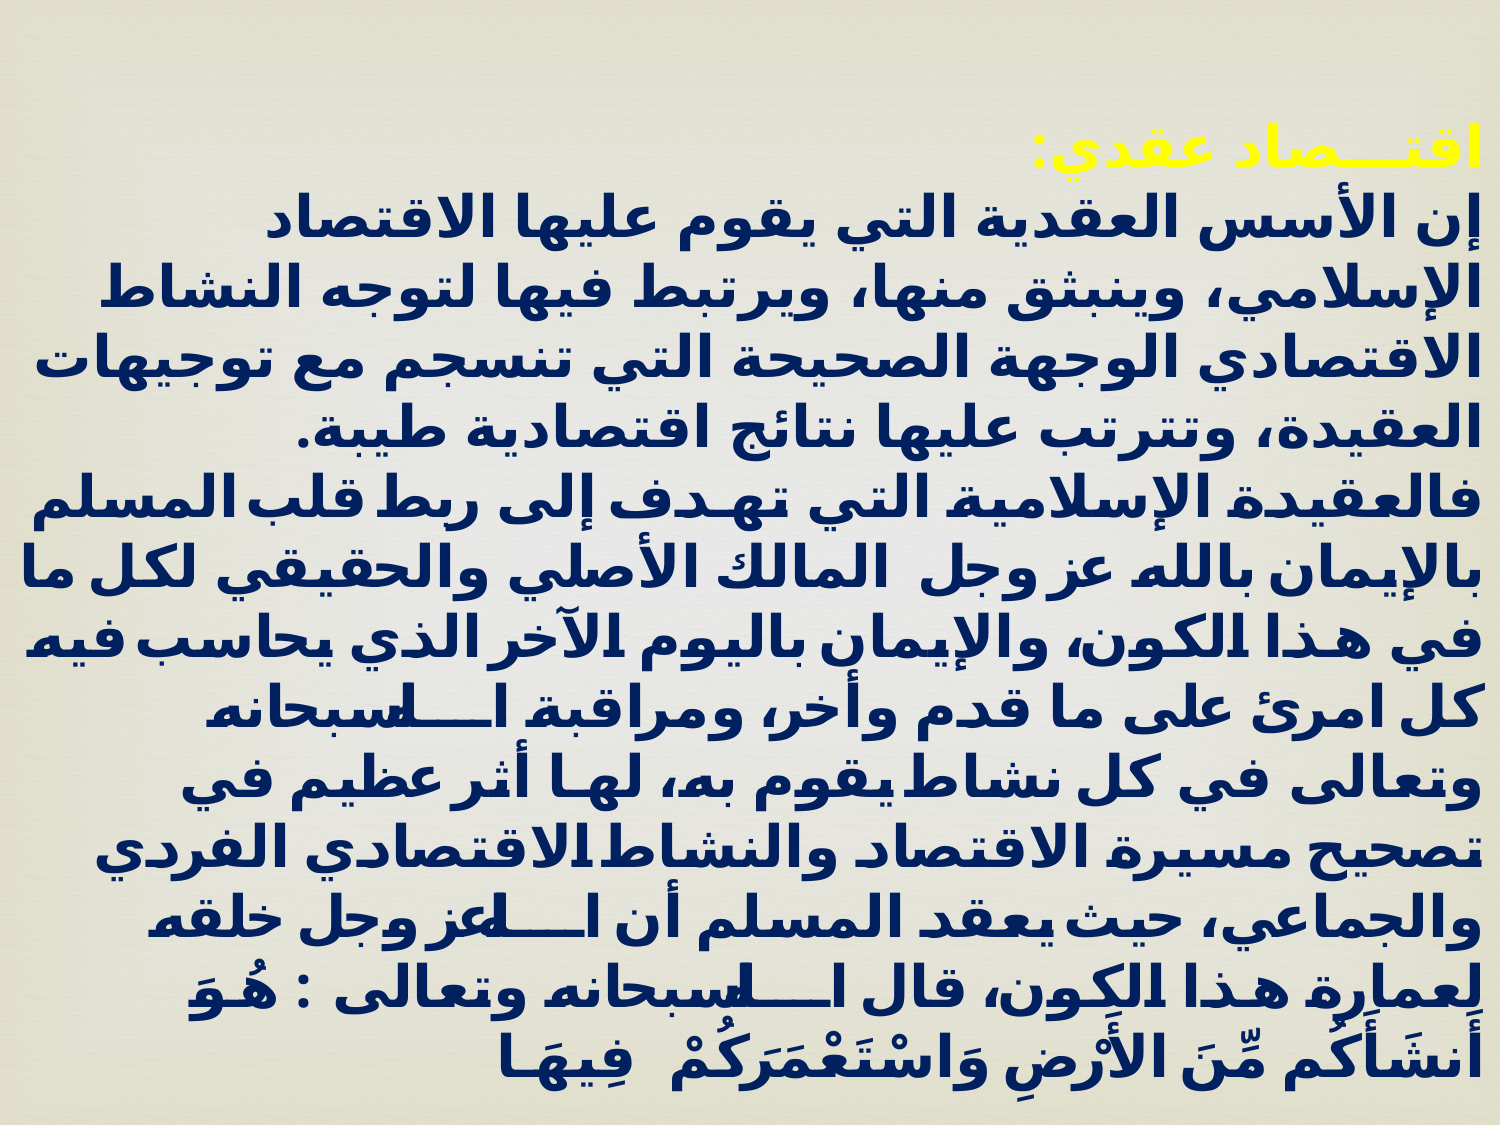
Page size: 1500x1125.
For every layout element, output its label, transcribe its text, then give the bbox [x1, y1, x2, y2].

text_box اقتـــصاد عقدي: إن الأسس العقدية التي يقوم عليها الاقتصاد الإسلامي، وينبثق منها، ويرتبط فيها لتوجه النشاط الاقتصادي الوجهة الصحيحة التي تنسجم مع توجيهات العقيدة، وتترتب عليها نتائج اقتصادية طيبة. فالعقيدة الإسلامية التي تهدف إلى ربط قلب المسلم بالإيمان بالله عز وجل المالك الأصلي والحقيقي لكل ما في هذا الكون، والإيمان باليوم الآخر الذي يحاسب فيه كل امرئ على ما قدم وأخر، ومراقبة الله سبحانه وتعالى في كل نشاط يقوم به، لها أثر عظيم في تصحيح مسيرة الاقتصاد والنشاط الاقتصادي الفردي والجماعي، حيث يعقد المسلم أن الله عز وجل خلقه لعمارة هذا الكون، قال الله سبحانه وتعالى: ﴿هُوَ أَنشَأَكُم مِّنَ الأَرْضِ وَاسْتَعْمَرَكُمْ فِيهَا﴾ [0, 101, 1500, 1097]
